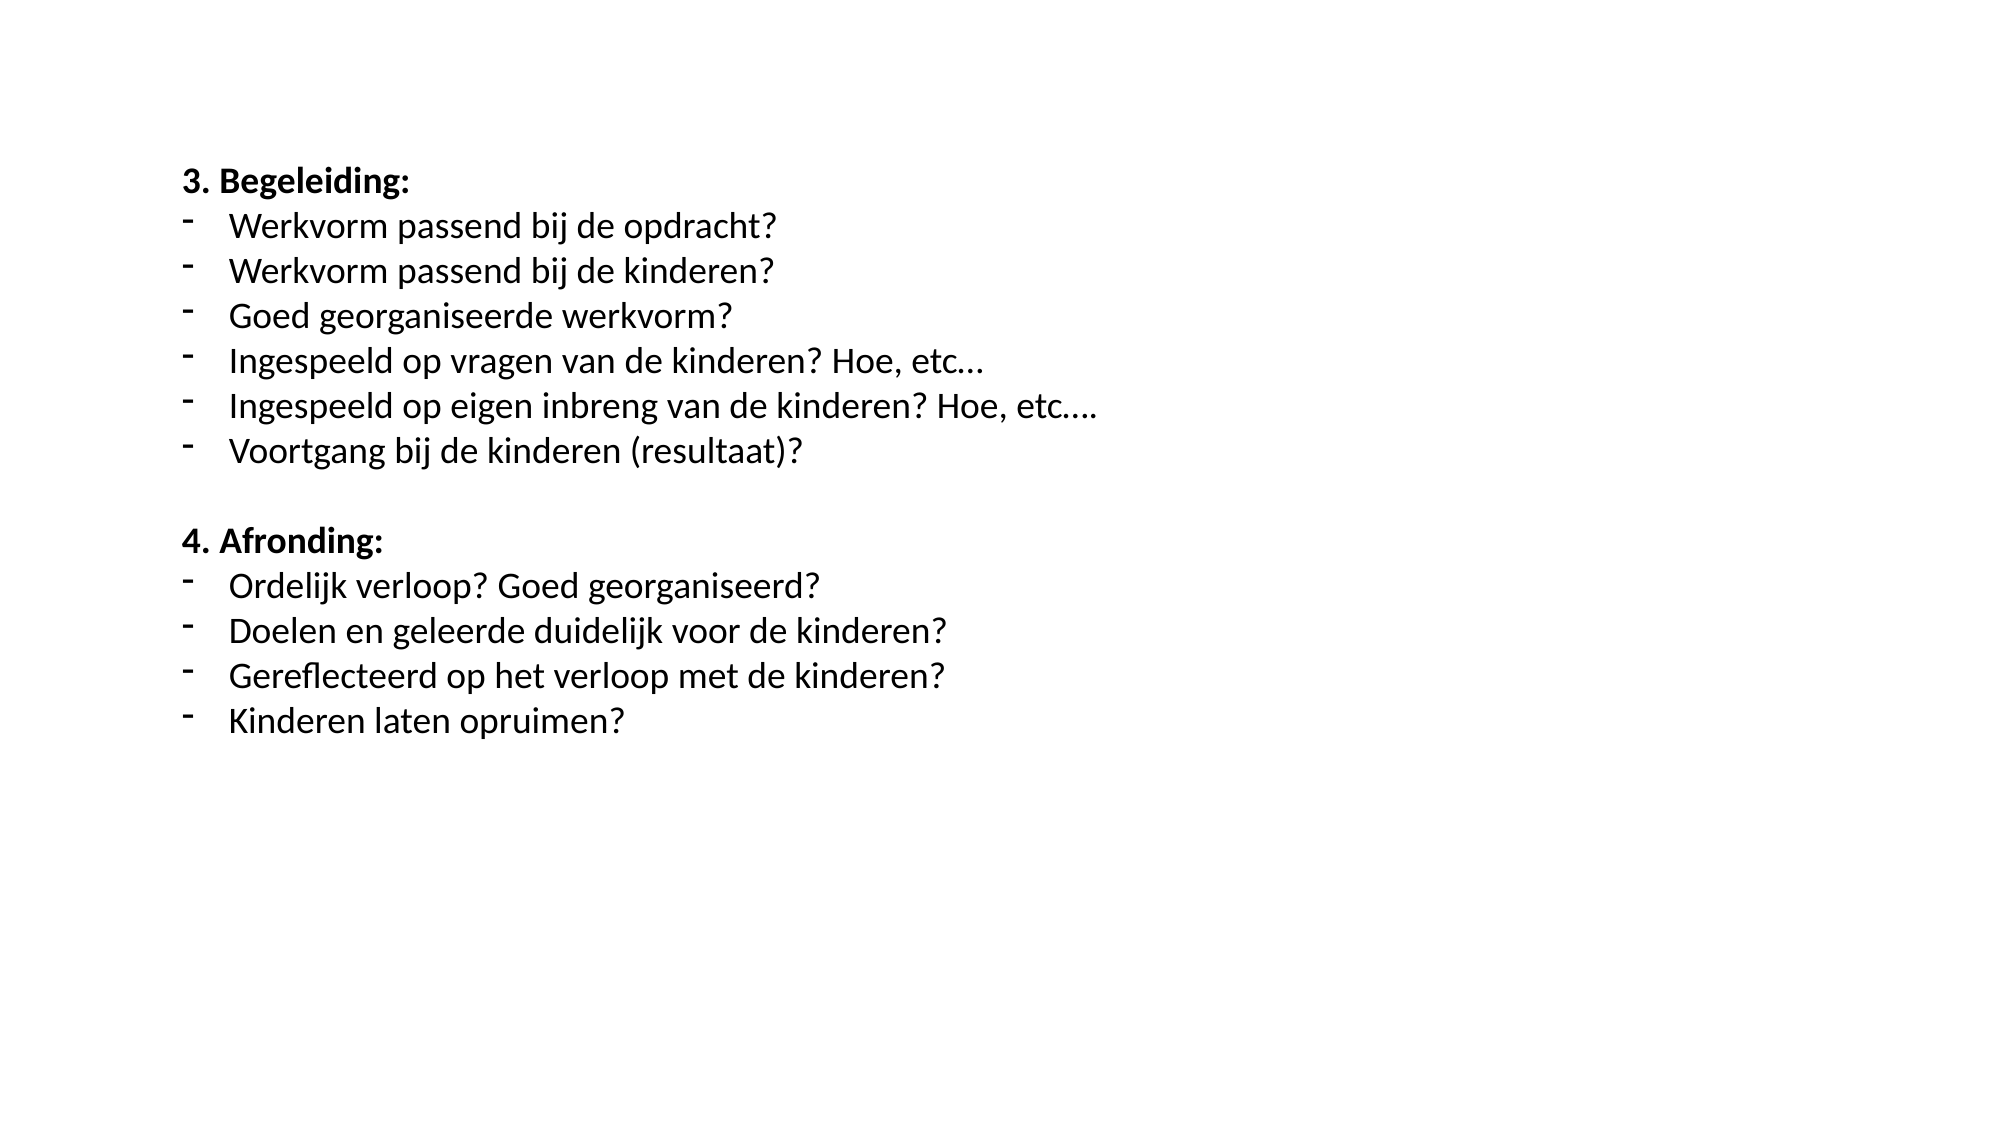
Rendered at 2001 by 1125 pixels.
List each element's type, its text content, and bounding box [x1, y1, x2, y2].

text_box 3. Begeleiding: Werkvorm passend bij de opdracht? Werkvorm passend bij de kinderen? Goed georganiseerde werkvorm? Ingespeeld op vragen van de kinderen? Hoe, etc… Ingespeeld op eigen inbreng van de kinderen? Hoe, etc…. Voortgang bij de kinderen (resultaat)? 4. Afronding: Ordelijk verloop? Goed georganiseerd? Doelen en geleerde duidelijk voor de kinderen? Gereflecteerd op het verloop met de kinderen? Kinderen laten opruimen? [167, 148, 1660, 884]
